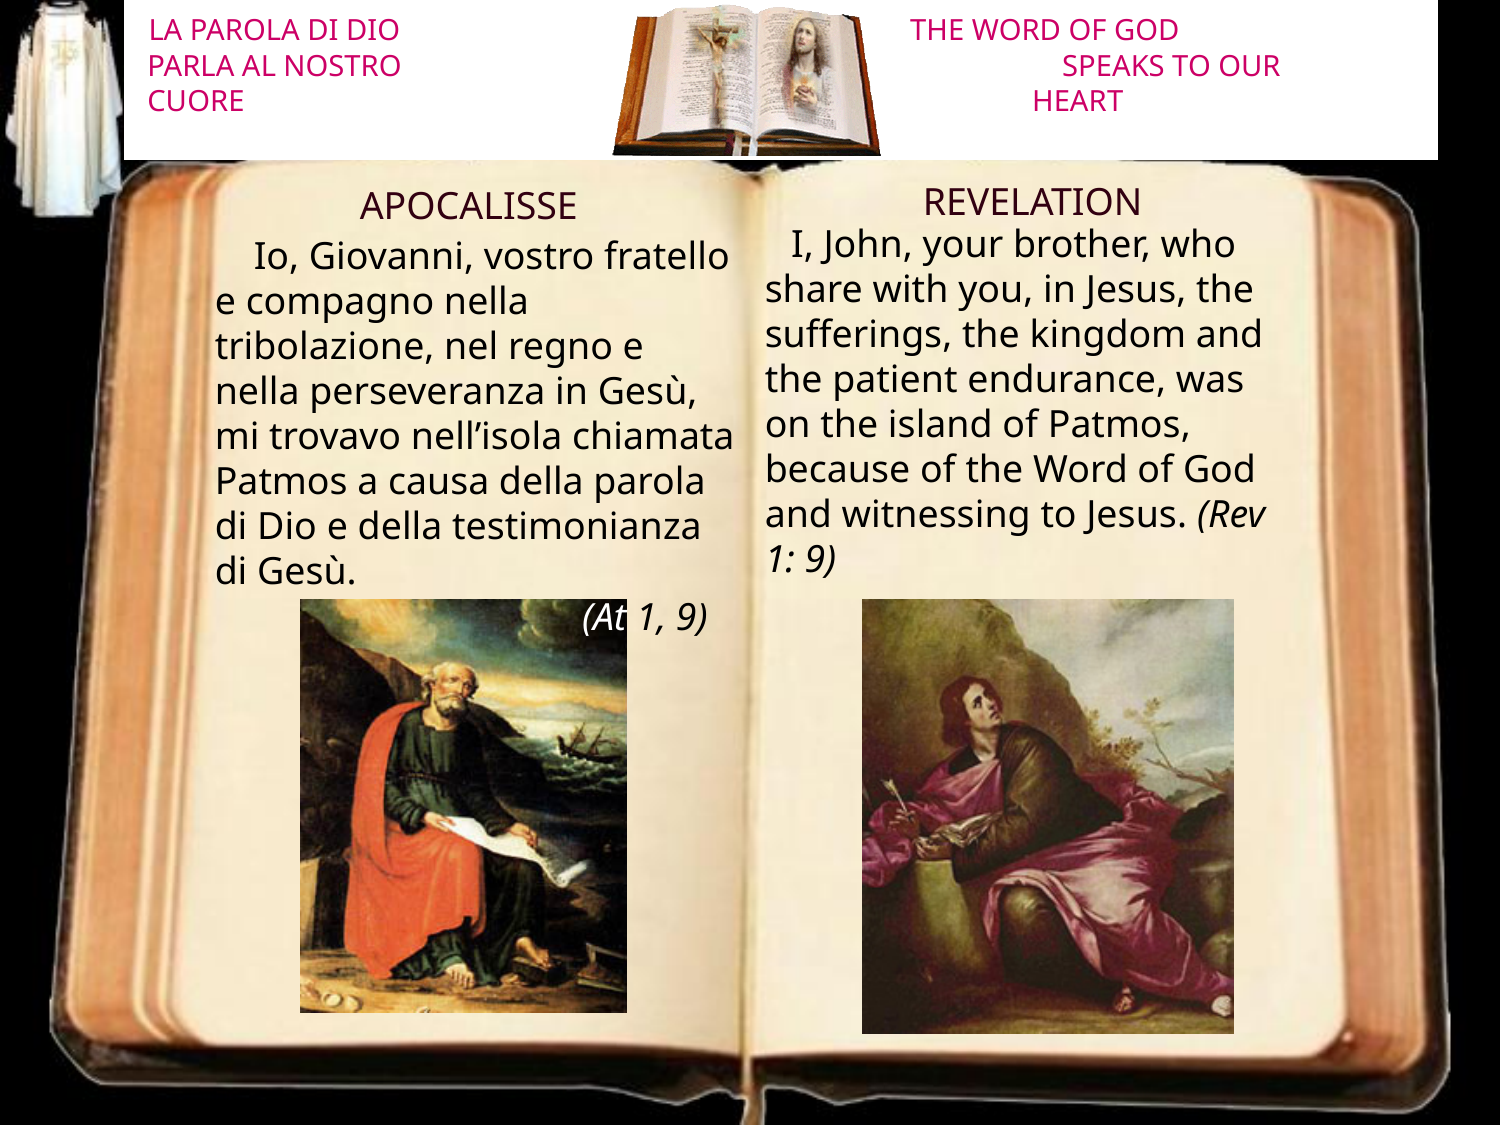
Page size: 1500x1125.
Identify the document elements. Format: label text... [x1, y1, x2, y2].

picture [0, 0, 1500, 1125]
text_box APOCALISSE [212, 174, 725, 224]
text_box I, John, your brother, who share with you, in Jesus, the sufferings, the kingdom and the patient endurance, was on the island of Patmos, because of the Word of God and witnessing to Jesus. (Rev 1: 9) [750, 212, 1313, 588]
text_box LA PAROLA DI DIO THE WORD OF GOD PARLA AL NOSTRO SPEAKS TO OUR CUORE HEART [125, 0, 1438, 160]
text_box Io, Giovanni, vostro fratello e compagno nella tribolazione, nel regno e nella perseveranza in Gesù, mi trovavo nell’isola chiamata Patmos a causa della parola di Dio e della testimonianza di Gesù. [200, 224, 750, 645]
title REVELATION [750, 162, 1325, 238]
picture [612, 0, 888, 156]
text_box (At 1, 9) [557, 585, 723, 646]
